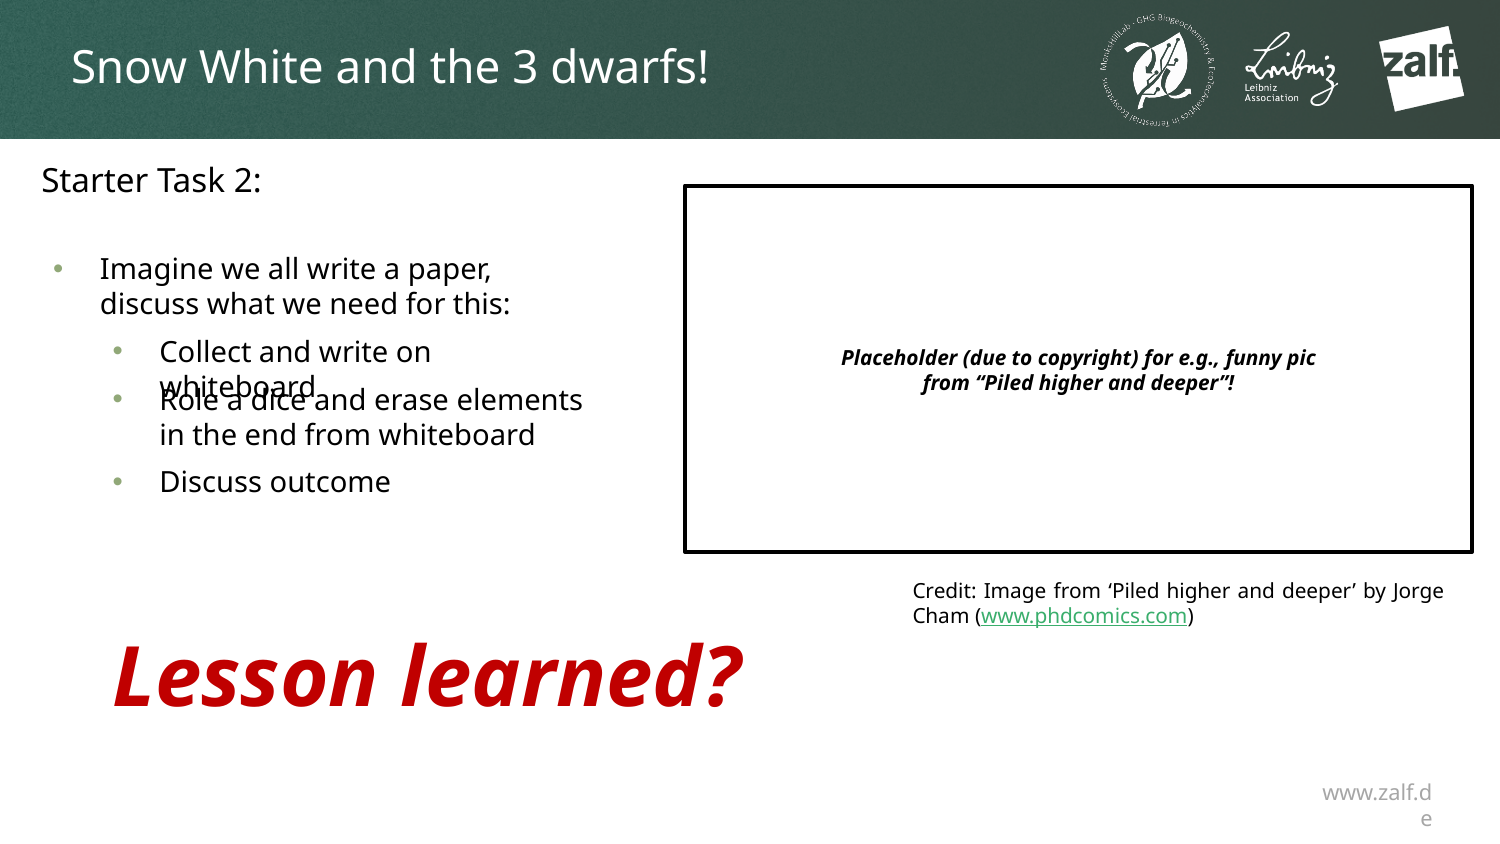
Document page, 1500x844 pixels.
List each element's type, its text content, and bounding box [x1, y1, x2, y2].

list Imagine we all write a paper, discuss what we need for this: Collect and write on whiteboard [53, 250, 609, 323]
picture [0, 0, 1500, 139]
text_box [684, 185, 1473, 553]
list Lesson learned? [91, 622, 777, 695]
text_box Credit: Image from ‘Piled higher and deeper’ by Jorge Cham (www.phdcomics.com) [897, 569, 1459, 638]
list Starter Task 2: [41, 158, 1001, 231]
list Role a dice and erase elements in the end from whiteboard Discuss outcome [53, 381, 609, 454]
list Snow White and the 3 dwarfs! [71, 47, 1094, 94]
